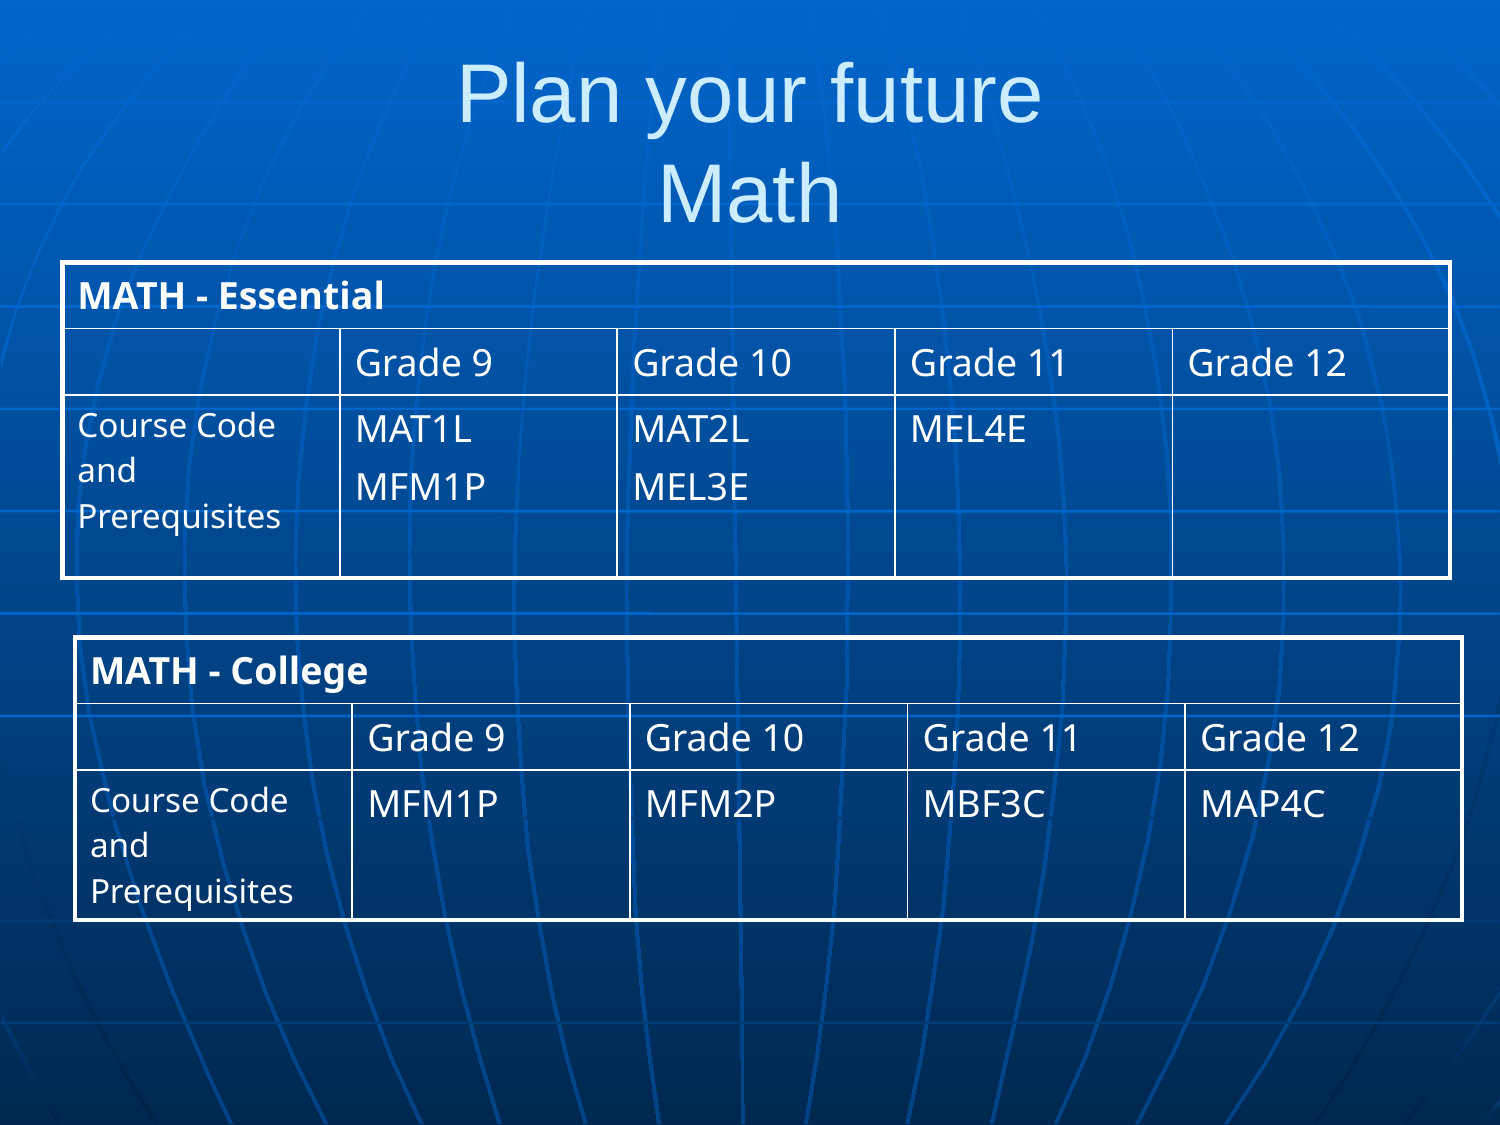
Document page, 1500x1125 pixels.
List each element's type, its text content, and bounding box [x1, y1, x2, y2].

table_cell MAT1L MFM1P [341, 396, 616, 576]
table_cell MFM1P [353, 771, 629, 918]
table_cell Grade 11 [896, 329, 1172, 394]
table_cell [1173, 396, 1448, 576]
table_cell Grade 10 [631, 704, 907, 769]
table_cell MEL4E [896, 396, 1172, 576]
table_header MATH - Essential [65, 265, 1448, 328]
table_cell MFM2P [631, 771, 907, 918]
table_cell Grade 9 [353, 704, 629, 769]
table_cell Grade 10 [618, 329, 894, 394]
table_cell [65, 329, 339, 394]
table_cell [77, 704, 351, 769]
table_cell Grade 11 [908, 704, 1184, 769]
table_header MATH - College [77, 640, 1460, 703]
table_cell Course Code and Prerequisites [65, 396, 339, 576]
table_cell Grade 12 [1173, 329, 1448, 394]
table_cell MBF3C [908, 771, 1184, 918]
table_cell MAT2L MEL3E [618, 396, 894, 576]
table_cell Grade 12 [1186, 704, 1460, 769]
table_cell MAP4C [1186, 771, 1460, 918]
table_cell Course Code and Prerequisites [77, 771, 351, 918]
title Plan your future Math [74, 45, 1426, 233]
table_cell Grade 9 [341, 329, 616, 394]
